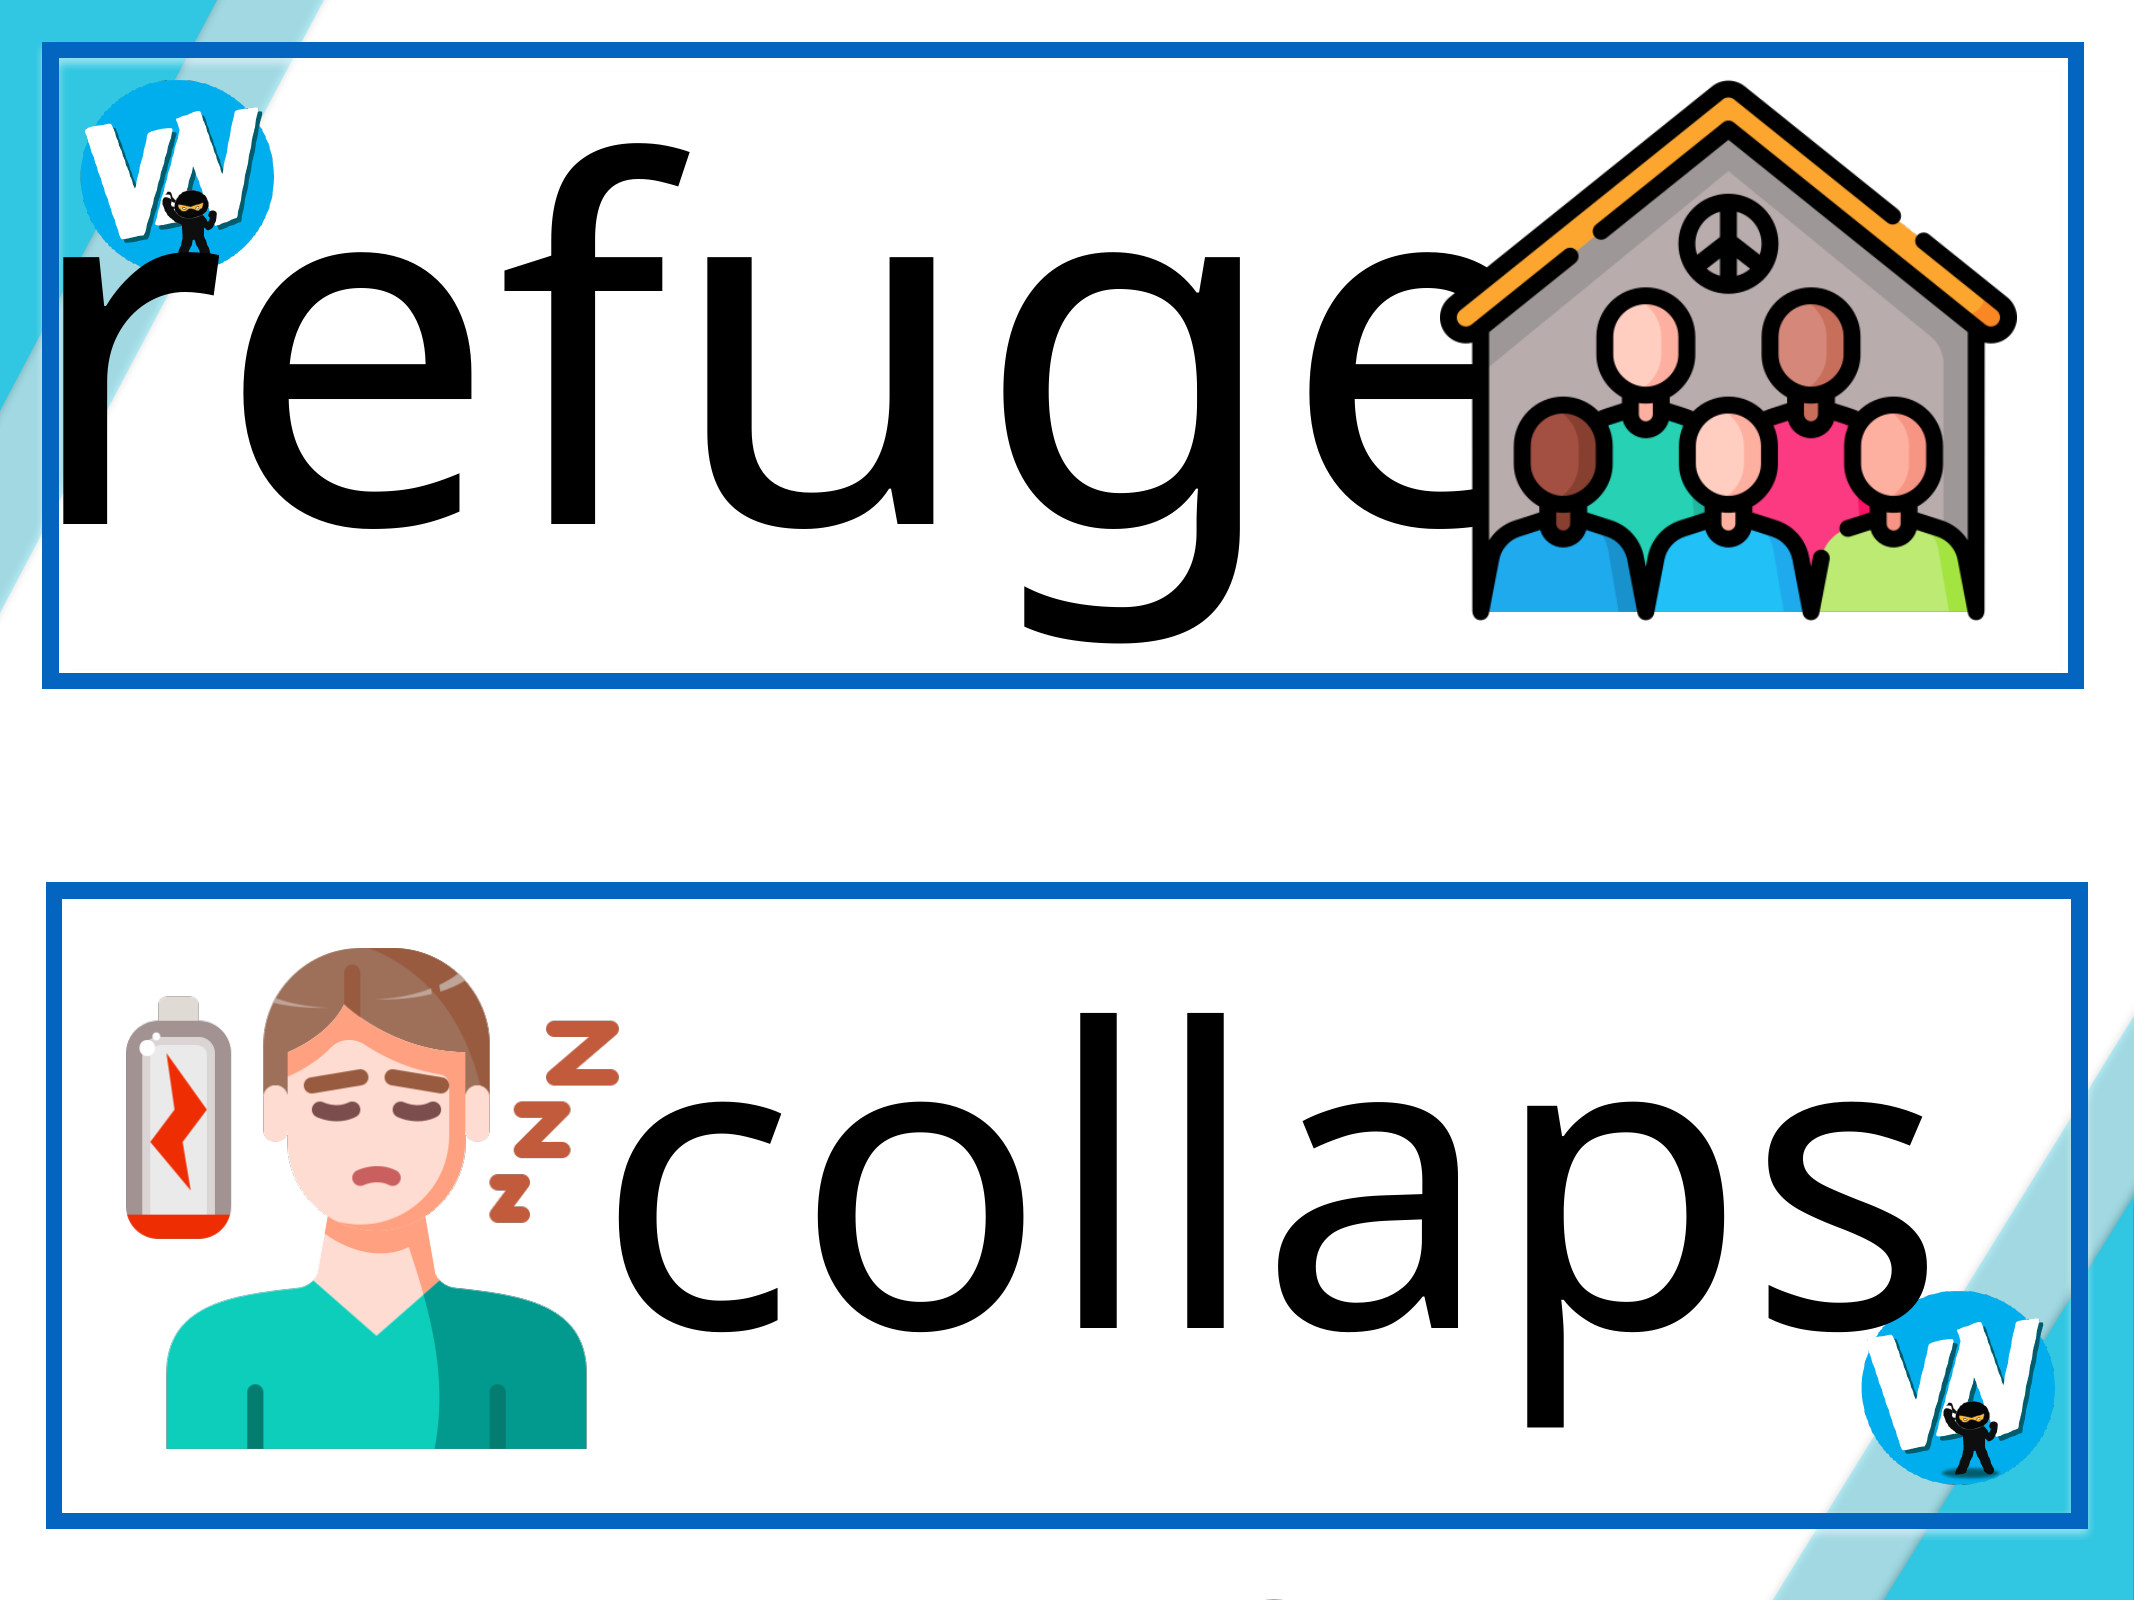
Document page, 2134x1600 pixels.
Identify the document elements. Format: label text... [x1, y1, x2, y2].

text_box [92, 890, 1956, 1522]
picture [1440, 62, 2017, 639]
picture [118, 940, 635, 1457]
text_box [1963, 235, 2134, 1600]
text_box collapse [499, 905, 1956, 1600]
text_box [0, 0, 81, 1544]
text_box [1572, 50, 2076, 227]
text_box [92, 633, 1956, 681]
picture [1837, 1288, 2080, 1488]
text_box refuge [92, 18, 1572, 633]
picture [57, 77, 299, 278]
